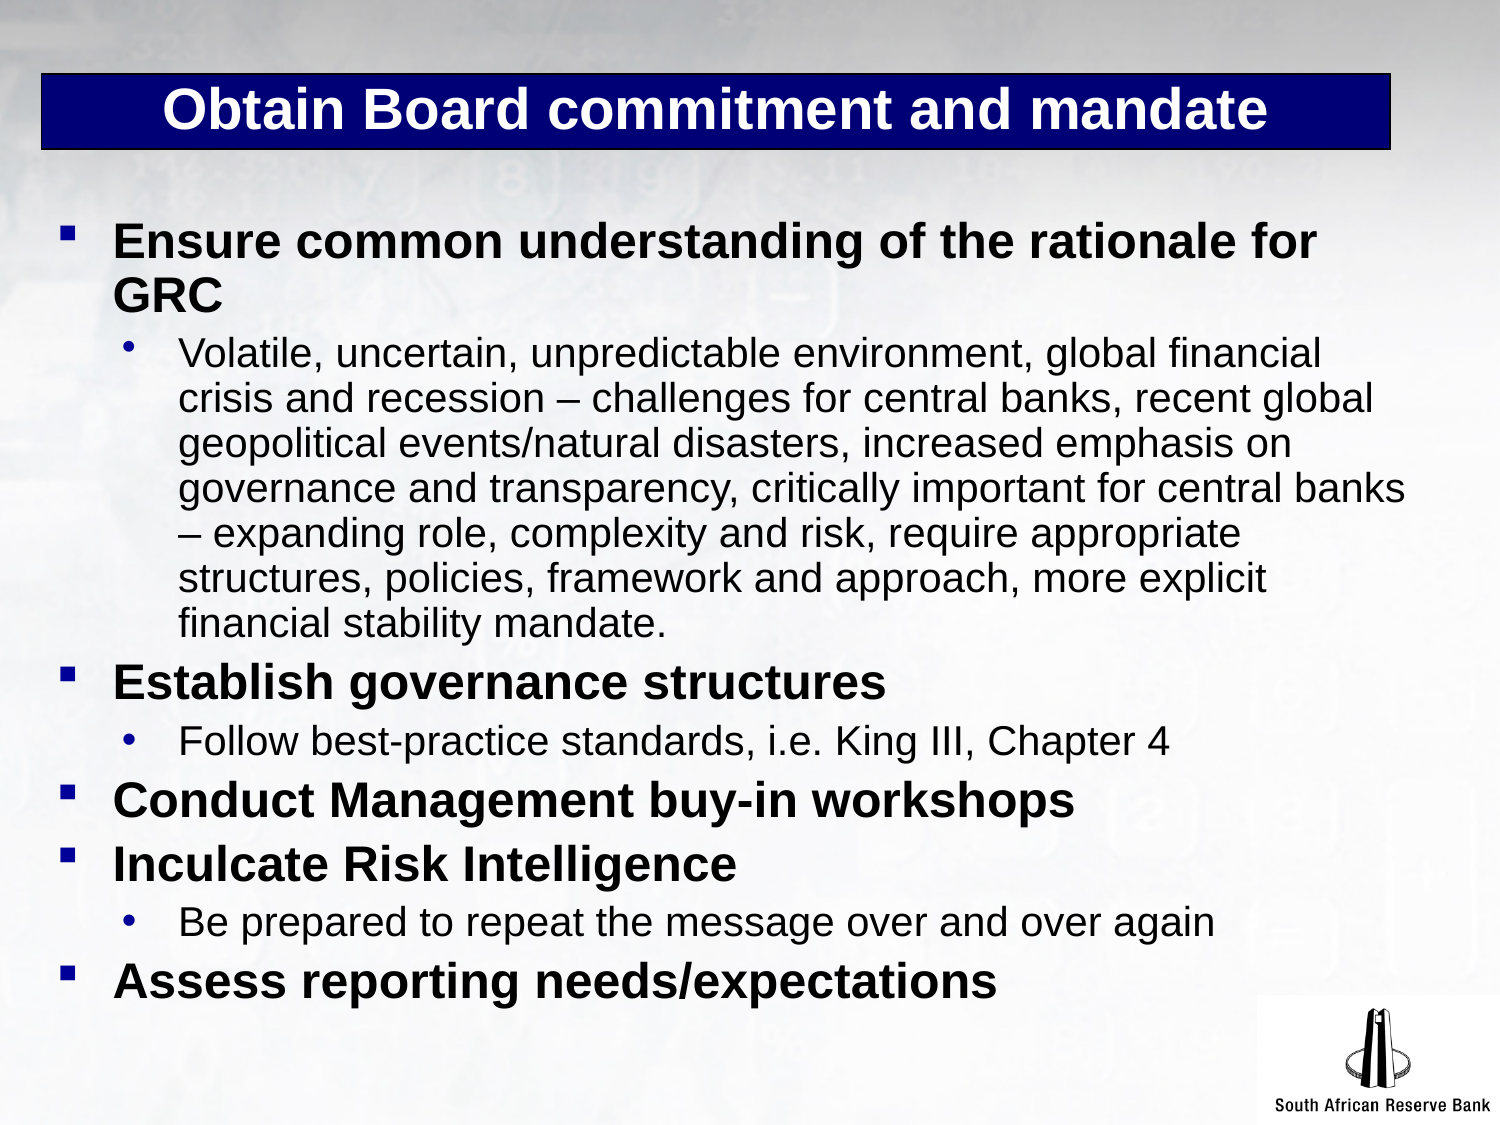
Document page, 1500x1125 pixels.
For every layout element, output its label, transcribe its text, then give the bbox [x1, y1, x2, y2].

list Ensure common understanding of the rationale for GRC Volatile, uncertain, unpredictable environment, global financial crisis and recession – challenges for central banks, recent global geopolitical events/natural disasters, increased emphasis on governance and transparency, critically important for central banks – expanding role, complexity and risk, require appropriate structures, policies, framework and approach, more explicit financial stability mandate. Establish governance structures Follow best-practice standards, i.e. King III, Chapter 4 Conduct Management buy-in workshops Inculcate Risk Intelligence Be prepared to repeat the message over and over again Assess reporting needs/expectations [41, 207, 1436, 1125]
title Obtain Board commitment and mandate [41, 73, 1391, 150]
picture [0, 0, 1500, 1125]
